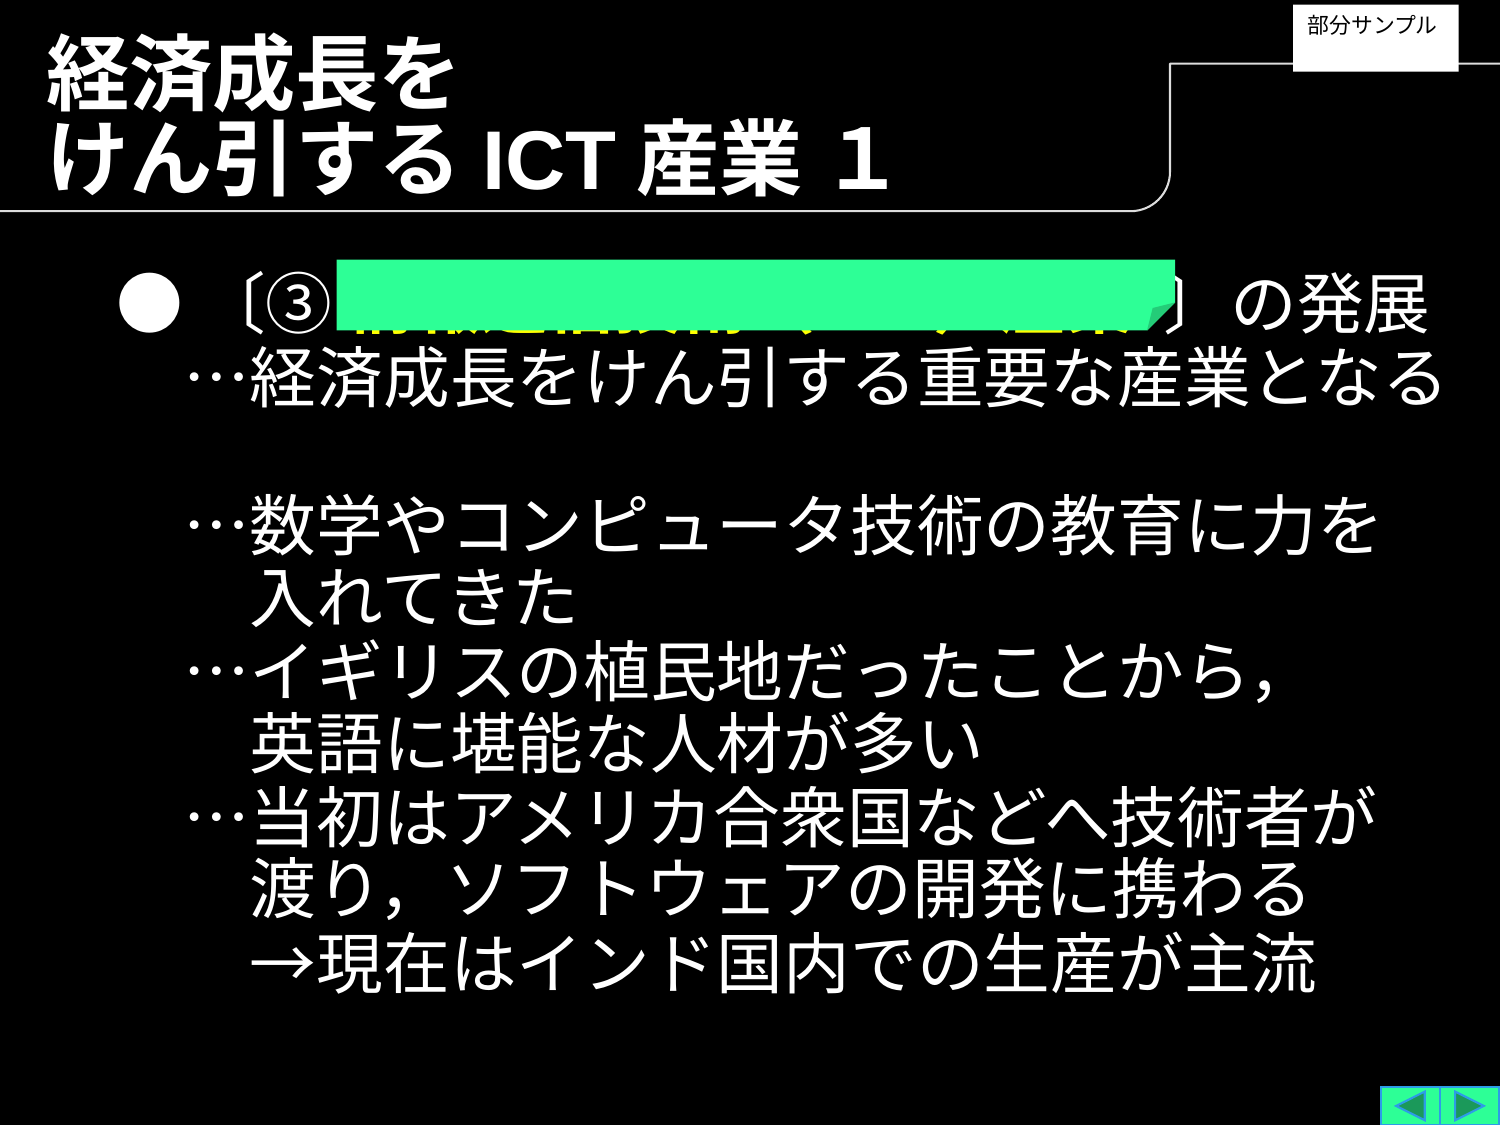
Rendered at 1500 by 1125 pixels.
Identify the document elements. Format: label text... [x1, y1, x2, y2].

text_box [335, 258, 1179, 332]
text_box 部分サンプル [1293, 4, 1459, 72]
list ●〔③ 情報通信技術（ICT）産業 〕の発展 …経済成長をけん引する重要な産業となる …数学やコンピュータ技術の教育に力を 入れてきた …イギリスの植民地だったことから， 英語に堪能な人材が多い …当初はアメリカ合衆国などへ技術者が 渡り，ソフトウェアの開発に携わる →現在はインド国内での生産が主流 [116, 270, 1459, 1087]
text_box 経済成長を けん引するICT産業 １ [31, 29, 1164, 215]
